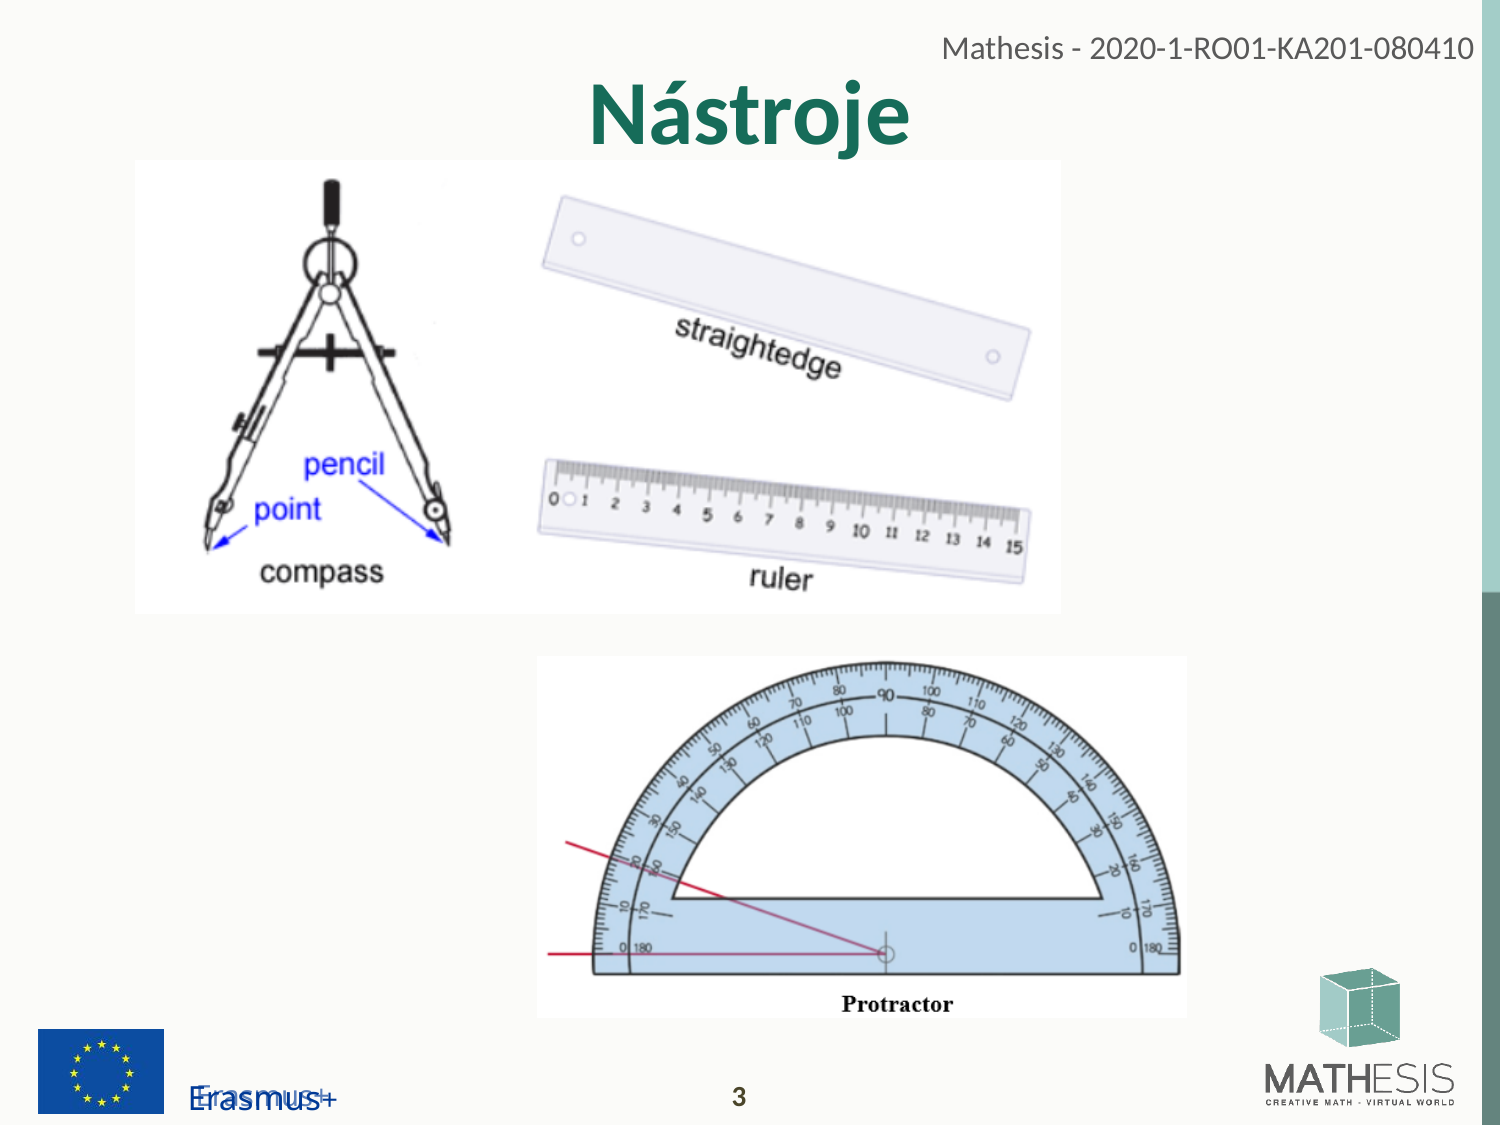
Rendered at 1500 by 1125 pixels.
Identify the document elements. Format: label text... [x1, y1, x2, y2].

picture [537, 656, 1187, 1018]
picture [135, 160, 1062, 615]
picture [38, 1029, 164, 1114]
title Nástroje [75, 45, 1425, 233]
